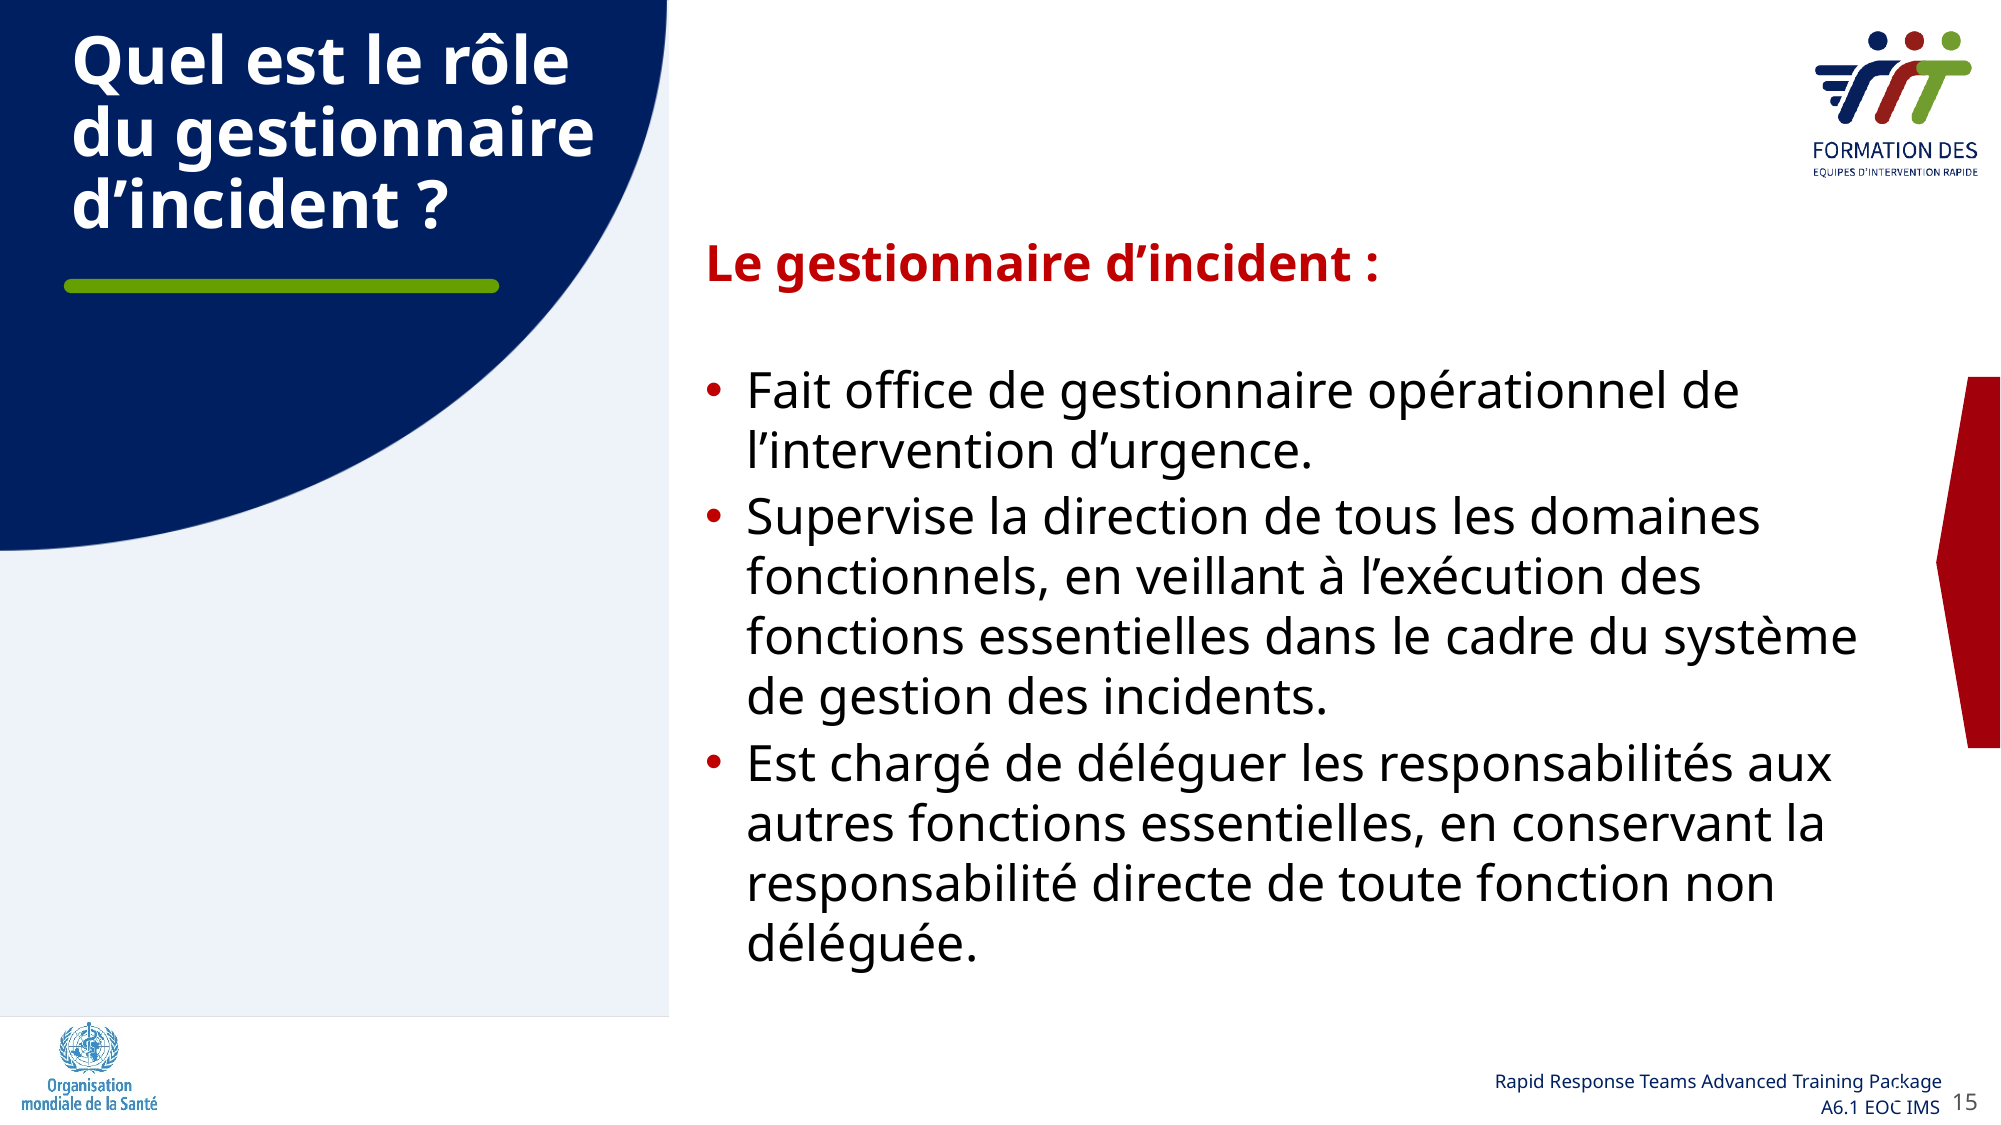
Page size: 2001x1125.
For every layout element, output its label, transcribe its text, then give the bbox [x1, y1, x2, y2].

text_box [63, 278, 500, 294]
list Le gestionnaire d’incident : Fait office de gestionnaire opérationnel de l’intervention d’urgence. Supervise la direction de tous les domaines fonctionnels, en veillant à l’exécution des fonctions essentielles dans le cadre du système de gestion des incidents. Est chargé de déléguer les responsabilités aux autres fonctions essentielles, en conservant la responsabilité directe de toute fonction non déléguée. [697, 230, 1934, 1001]
title Quel est le rôle du gestionnaire d’incident ? [63, 0, 629, 294]
slide_number 15 [1882, 1037, 1930, 1092]
picture [1813, 30, 1978, 178]
picture [20, 1020, 158, 1111]
picture [0, 0, 669, 1018]
